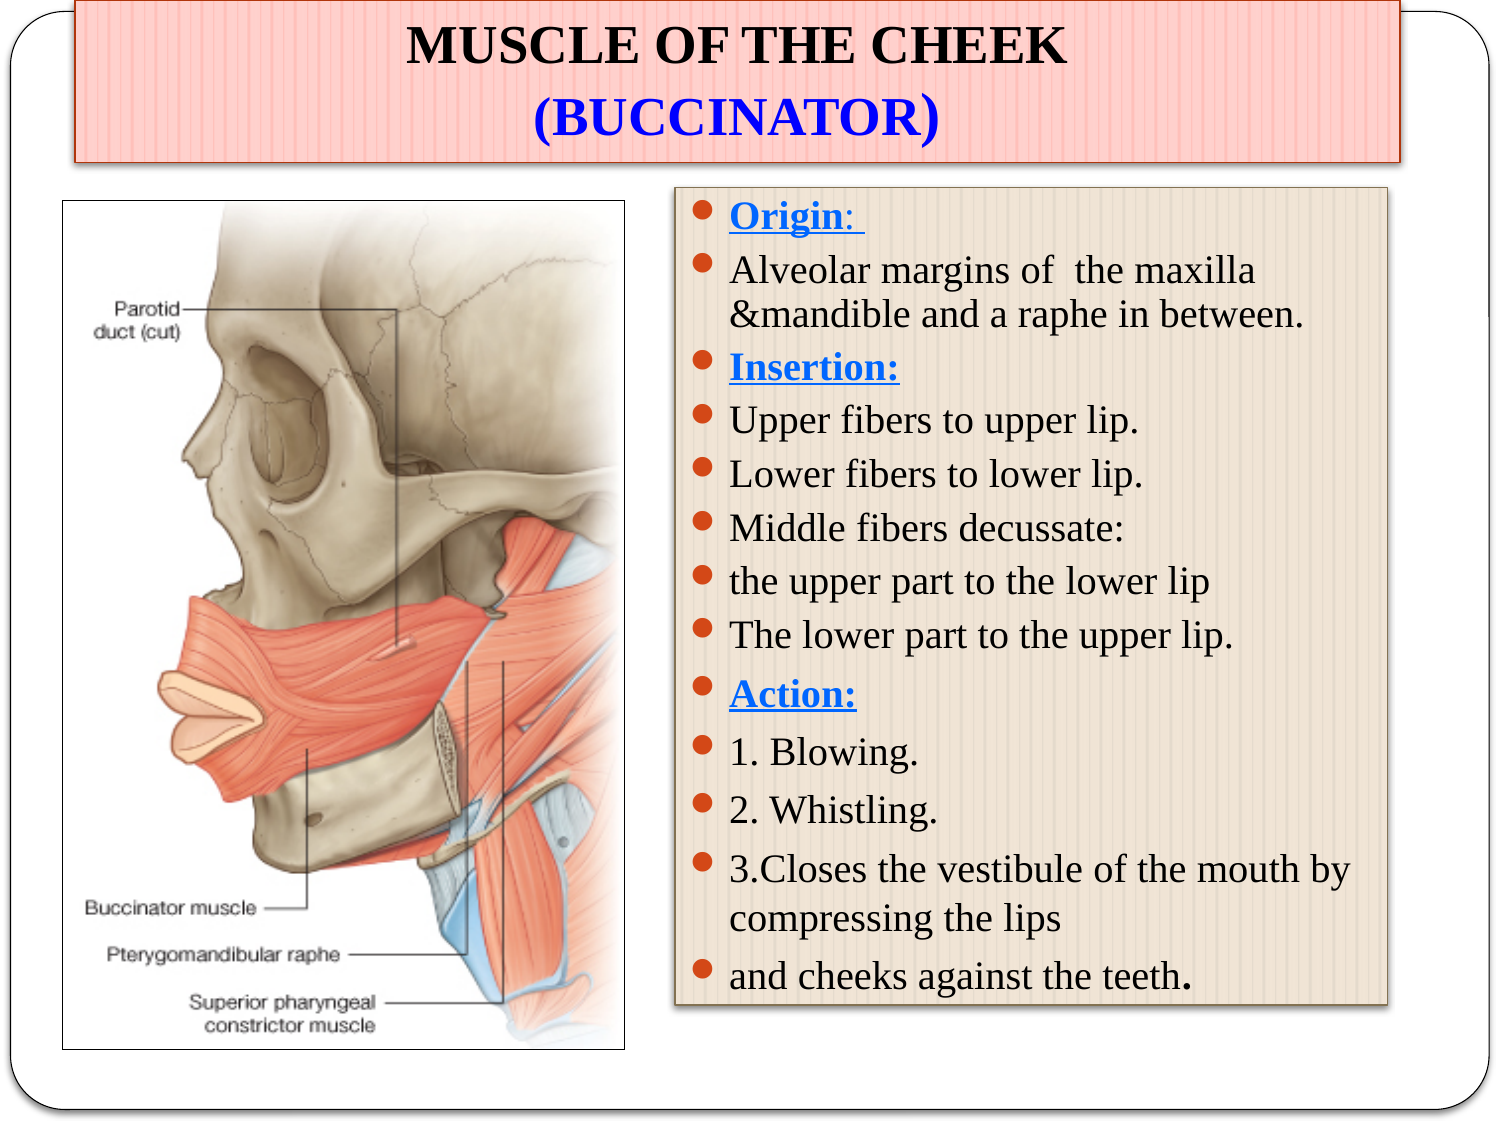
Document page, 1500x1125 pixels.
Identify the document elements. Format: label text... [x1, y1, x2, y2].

title MUSCLE OF THE CHEEK (BUCCINATOR) [74, 0, 1401, 163]
list Origin: Alveolar margins of the maxilla &mandible and a raphe in between. Insertion: Upper fibers to upper lip. Lower fibers to lower lip. Middle fibers decussate: the upper part to the lower lip The lower part to the upper lip. Action: 1. Blowing. 2. Whistling. 3.Closes the vestibule of the mouth by compressing the lips and cheeks against the teeth. [674, 187, 1388, 1006]
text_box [62, 199, 626, 1051]
